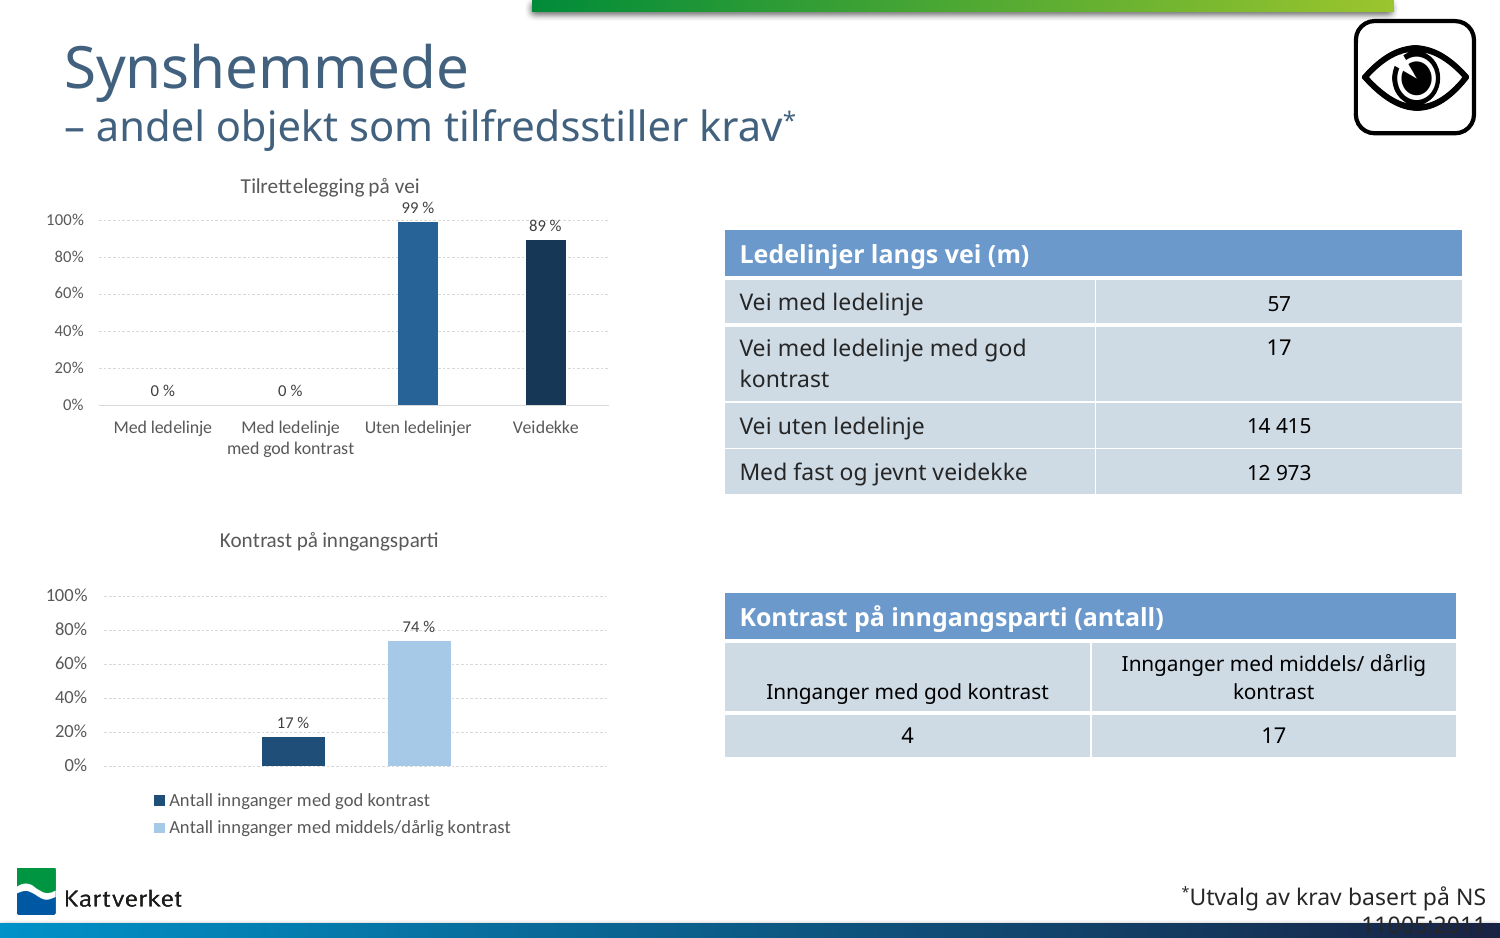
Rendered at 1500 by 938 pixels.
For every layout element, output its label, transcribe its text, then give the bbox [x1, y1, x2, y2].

table_cell Vei med ledelinje med god kontrast [725, 327, 1095, 401]
table_cell 17 [1092, 715, 1456, 757]
table_cell Innganger med middels/ dårlig kontrast [1092, 643, 1456, 711]
picture [41, 520, 618, 846]
table_cell Vei med ledelinje [725, 280, 1095, 323]
table_cell 14 415 [1096, 403, 1462, 448]
table_header Ledelinjer langs vei (m) [725, 230, 1462, 276]
table_cell Vei uten ledelinje [725, 403, 1095, 448]
table_header Kontrast på inngangsparti (antall) [725, 593, 1456, 639]
table_cell 4 [725, 715, 1090, 757]
text_box Synshemmede – andel objekt som tilfredsstiller krav* [49, 24, 1431, 158]
text_box *Utvalg av krav basert på NS 11005:2011 [1068, 873, 1500, 938]
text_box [1355, 20, 1475, 134]
picture [41, 166, 619, 492]
table_cell 17 [1096, 327, 1462, 401]
table_cell Innganger med god kontrast [725, 643, 1090, 711]
table_cell 57 [1096, 280, 1462, 323]
table_cell Med fast og jevnt veidekke [725, 449, 1095, 494]
table_cell 12 973 [1096, 449, 1462, 494]
